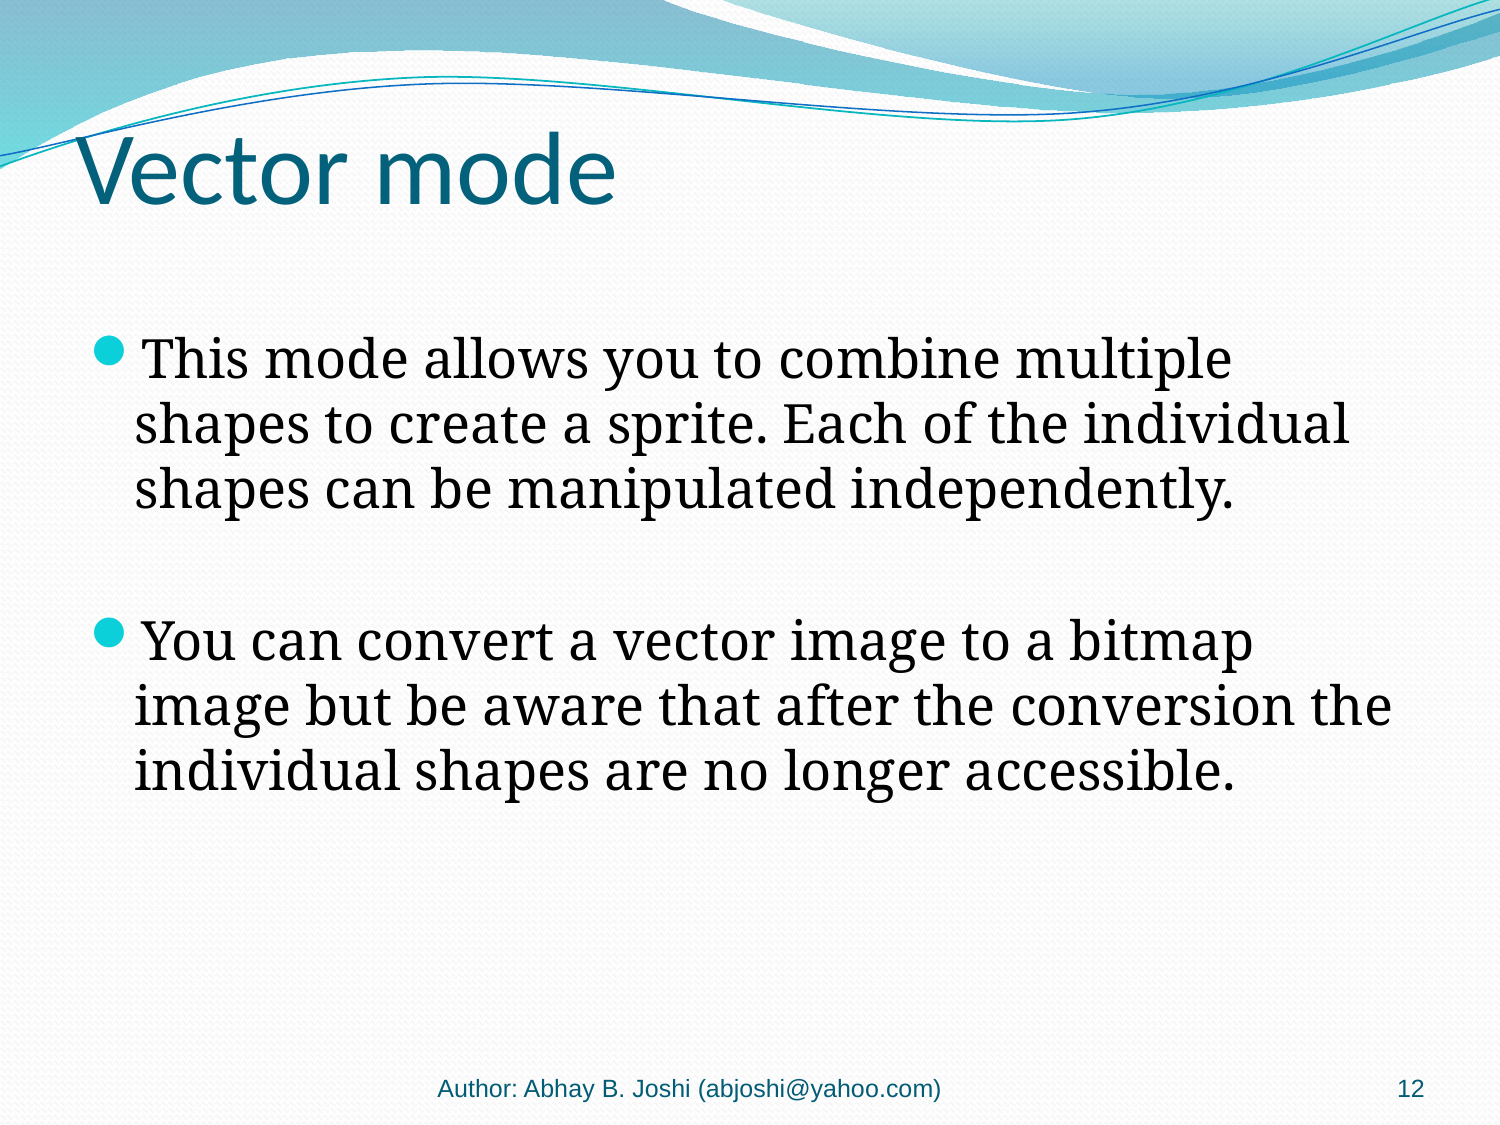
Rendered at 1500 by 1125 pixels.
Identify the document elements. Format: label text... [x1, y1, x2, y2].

list This mode allows you to combine multiple shapes to create a sprite. Each of the individual shapes can be manipulated independently. You can convert a vector image to a bitmap image but be aware that after the conversion the individual shapes are no longer accessible. [75, 317, 1425, 1038]
footer Author: Abhay B. Joshi (abjoshi@yahoo.com) [437, 1042, 988, 1103]
title Vector mode [75, 37, 1425, 225]
slide_number 12 [1299, 1042, 1425, 1103]
